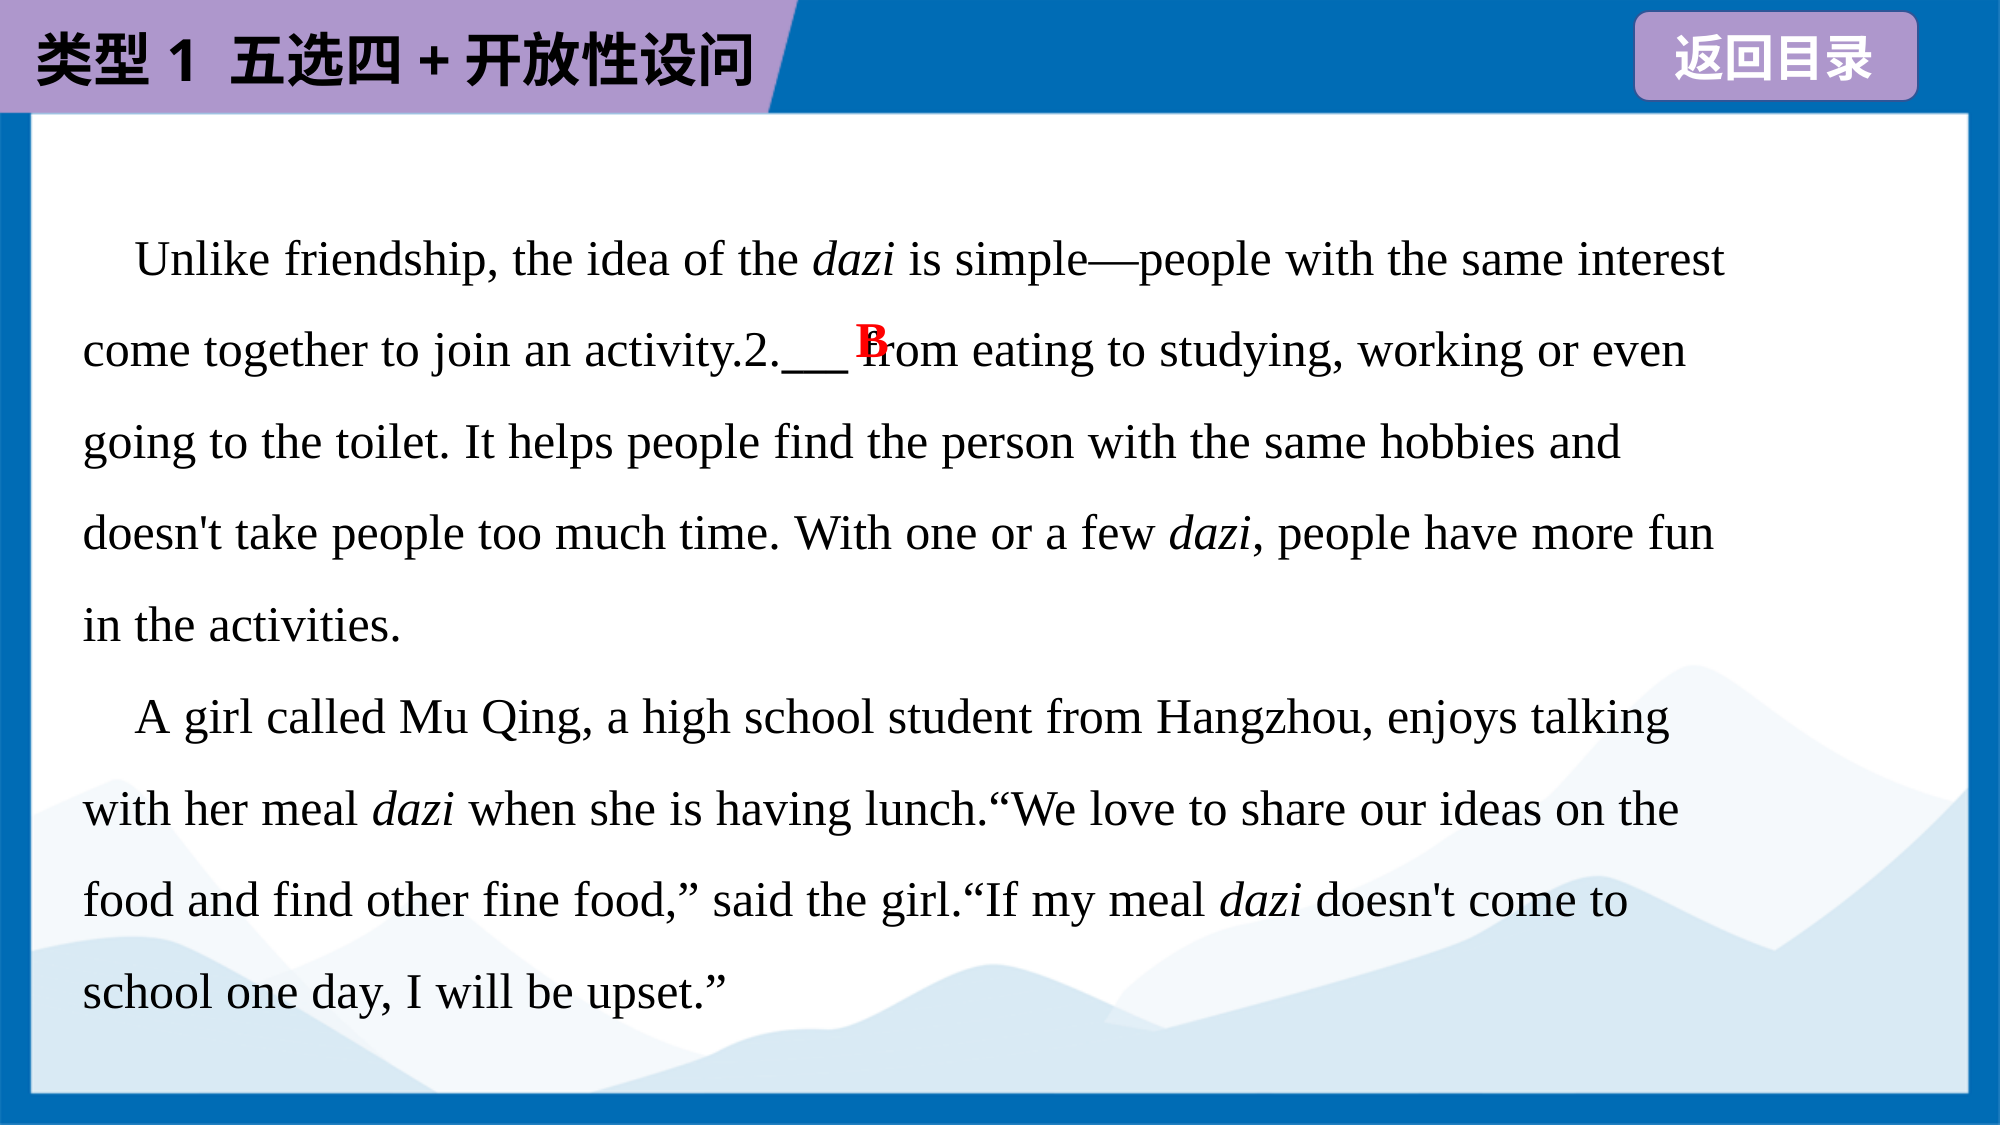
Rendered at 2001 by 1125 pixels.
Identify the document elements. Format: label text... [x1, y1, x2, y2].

picture [0, 0, 2000, 1125]
text_box B [837, 280, 907, 359]
text_box Unlike friendship, the idea of the dazi is simple—people with the same interest come together to join an activity.2.___ from eating to studying, working or even going to the toilet. It helps people find the person with the same hobbies and doesn't take people too much time. With one or a few dazi, people have more fun in the activities. A girl called Mu Qing, a high school student from Hangzhou, enjoys talking with her meal dazi when she is having lunch.“We love to share our ideas on the food and find other fine food,” said the girl.“If my meal dazi doesn't come to school one day, I will be upset.” [82, 193, 1917, 1019]
